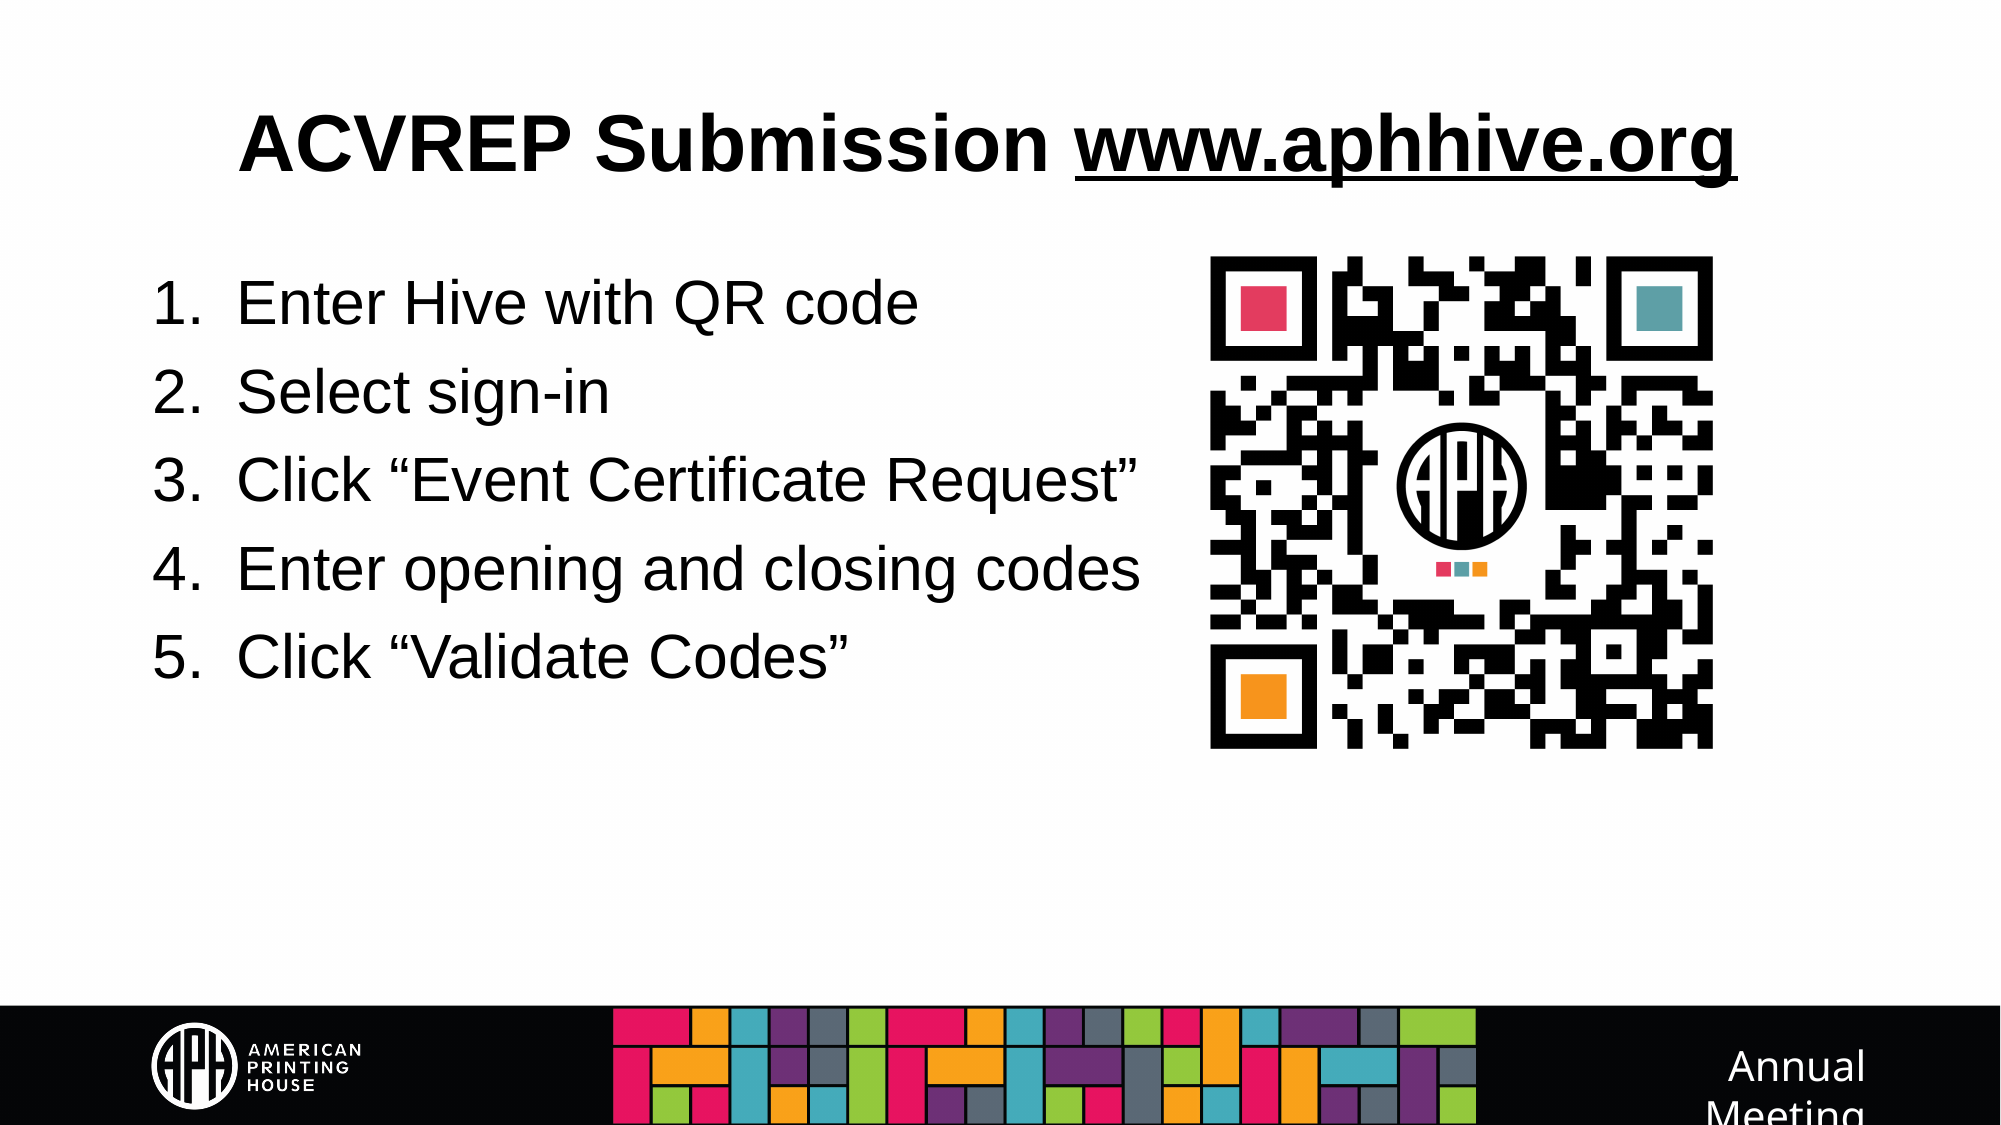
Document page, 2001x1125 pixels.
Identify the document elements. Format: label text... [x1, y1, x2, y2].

picture [1727, 1107, 1734, 1125]
picture [1846, 1111, 1858, 1125]
picture [0, 0, 2001, 1125]
list Enter Hive with QR code Select sign-in Click “Event Certificate Request” Enter opening and closing codes Click “Validate Codes” [137, 263, 1161, 742]
title ACVREP Submission www.aphhive.org [137, 59, 1863, 232]
picture [1771, 1111, 1783, 1118]
picture [1711, 1105, 1719, 1125]
picture [1748, 1111, 1760, 1118]
picture [1821, 1111, 1833, 1125]
